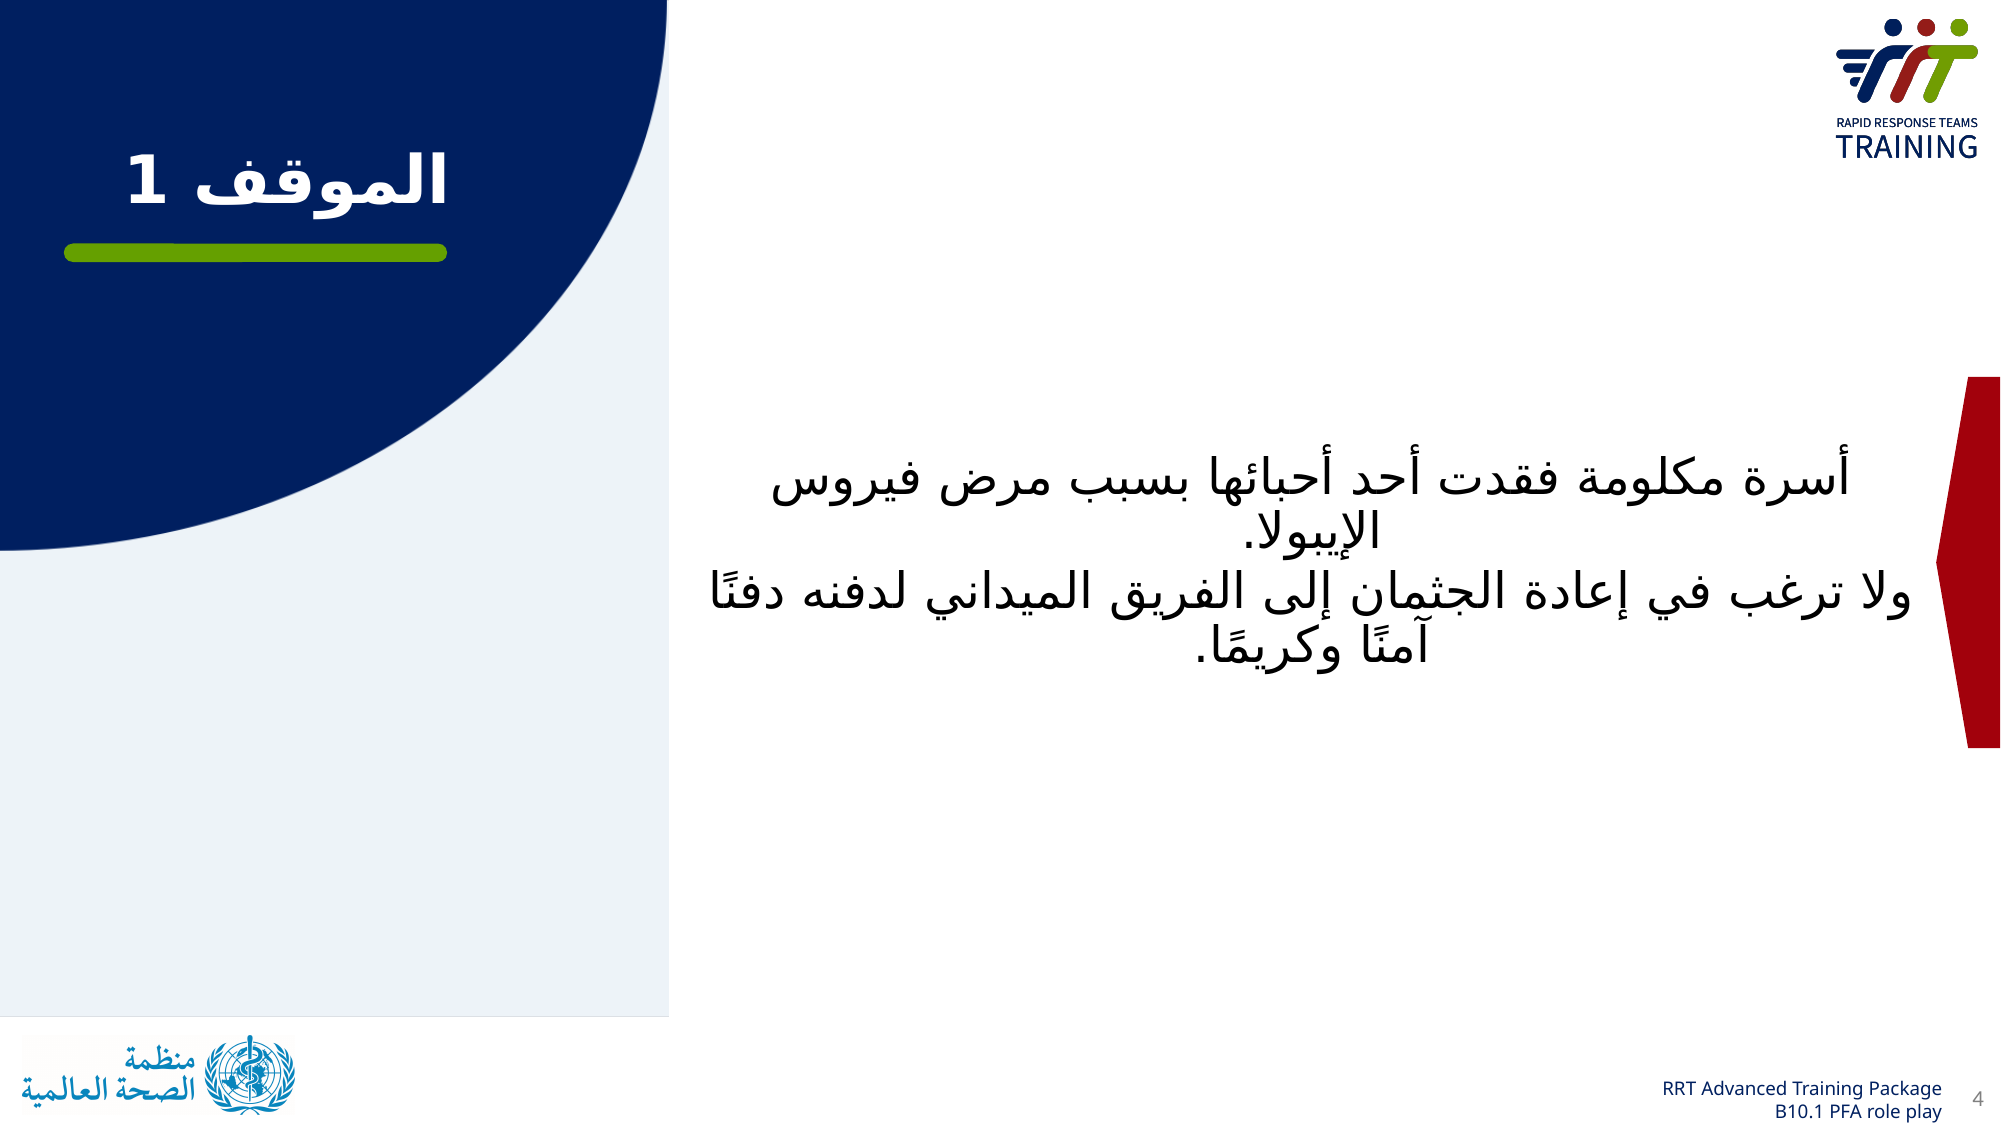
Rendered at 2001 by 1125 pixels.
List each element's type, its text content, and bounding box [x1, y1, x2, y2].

text_box الموقف 1 [59, 79, 451, 218]
picture [252, 1050, 258, 1059]
picture [0, 0, 669, 1018]
list أسرة مكلومة فقدت أحد أحبائها بسبب مرض فيروس الإيبولا. ولا ترغب في إعادة الجثمان إلى الفريق الميداني لدفنه دفنًا آمنًا وكريمًا. [693, 443, 1930, 682]
picture [22, 1035, 295, 1115]
picture [1835, 19, 1978, 167]
